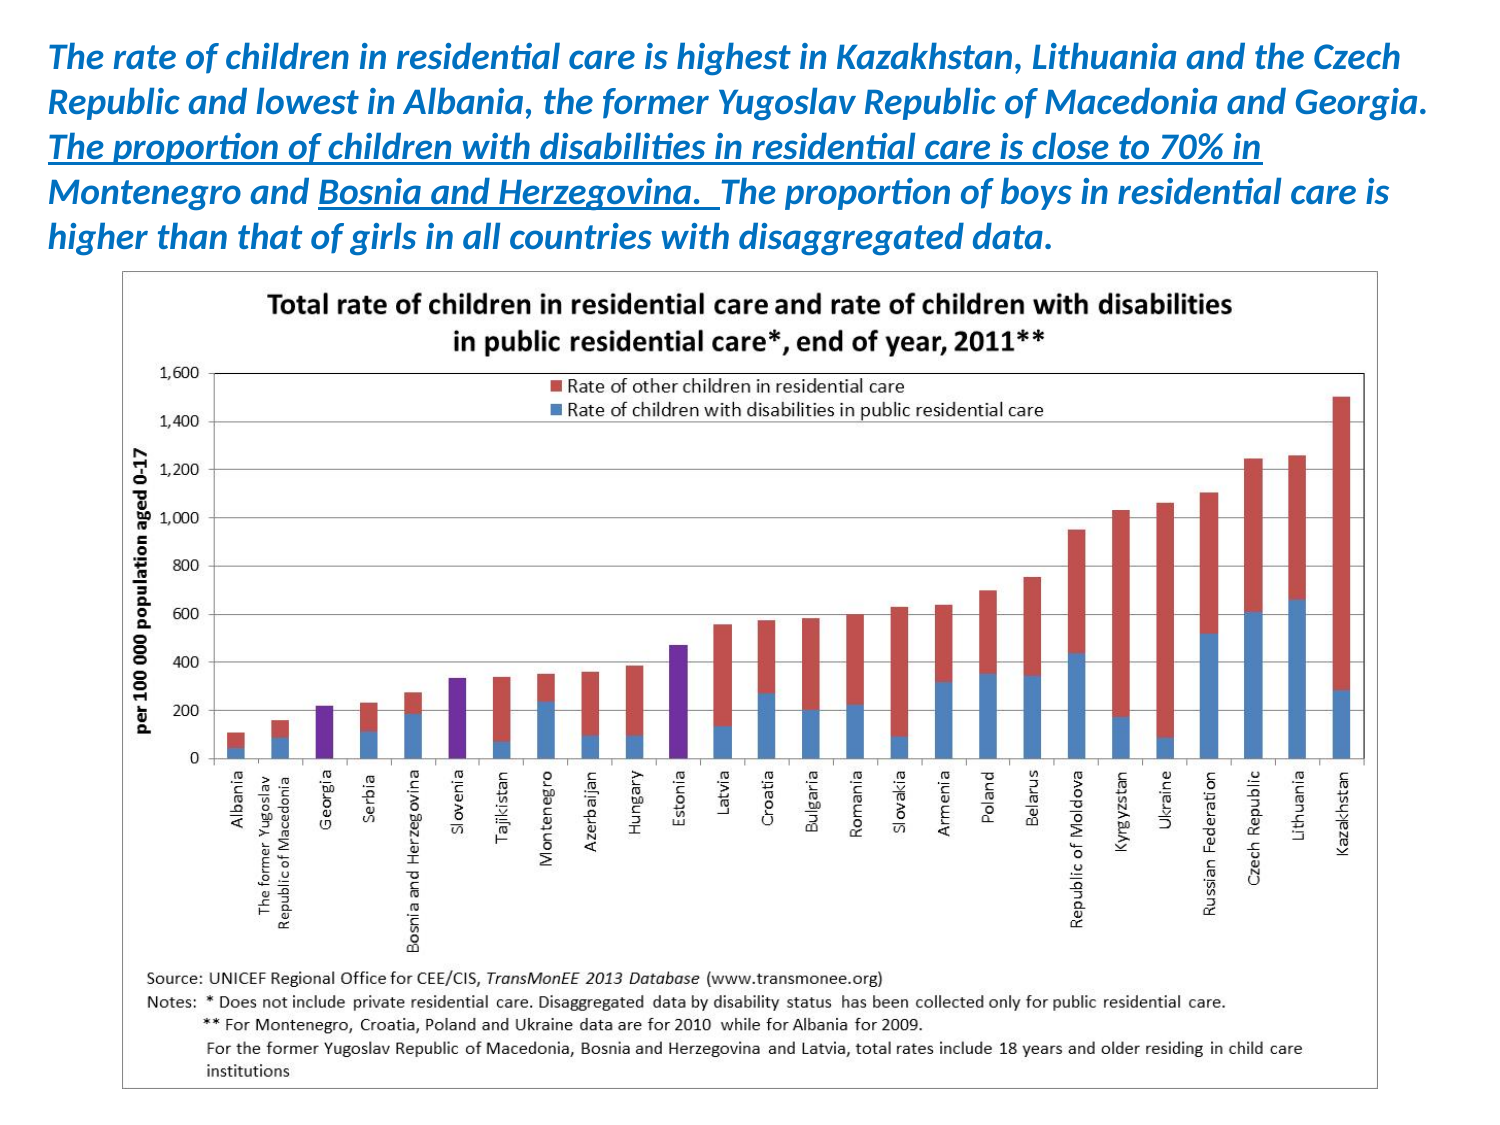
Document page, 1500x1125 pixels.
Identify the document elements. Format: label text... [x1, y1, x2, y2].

text_box The rate of children in residential care is highest in Kazakhstan, Lithuania and the Czech Republic and lowest in Albania, the former Yugoslav Republic of Macedonia and Georgia. The proportion of children with disabilities in residential care is close to 70% in Montenegro and Bosnia and Herzegovina. The proportion of boys in residential care is higher than that of girls in all countries with disaggregated data. [32, 24, 1467, 265]
picture [122, 271, 1378, 1089]
